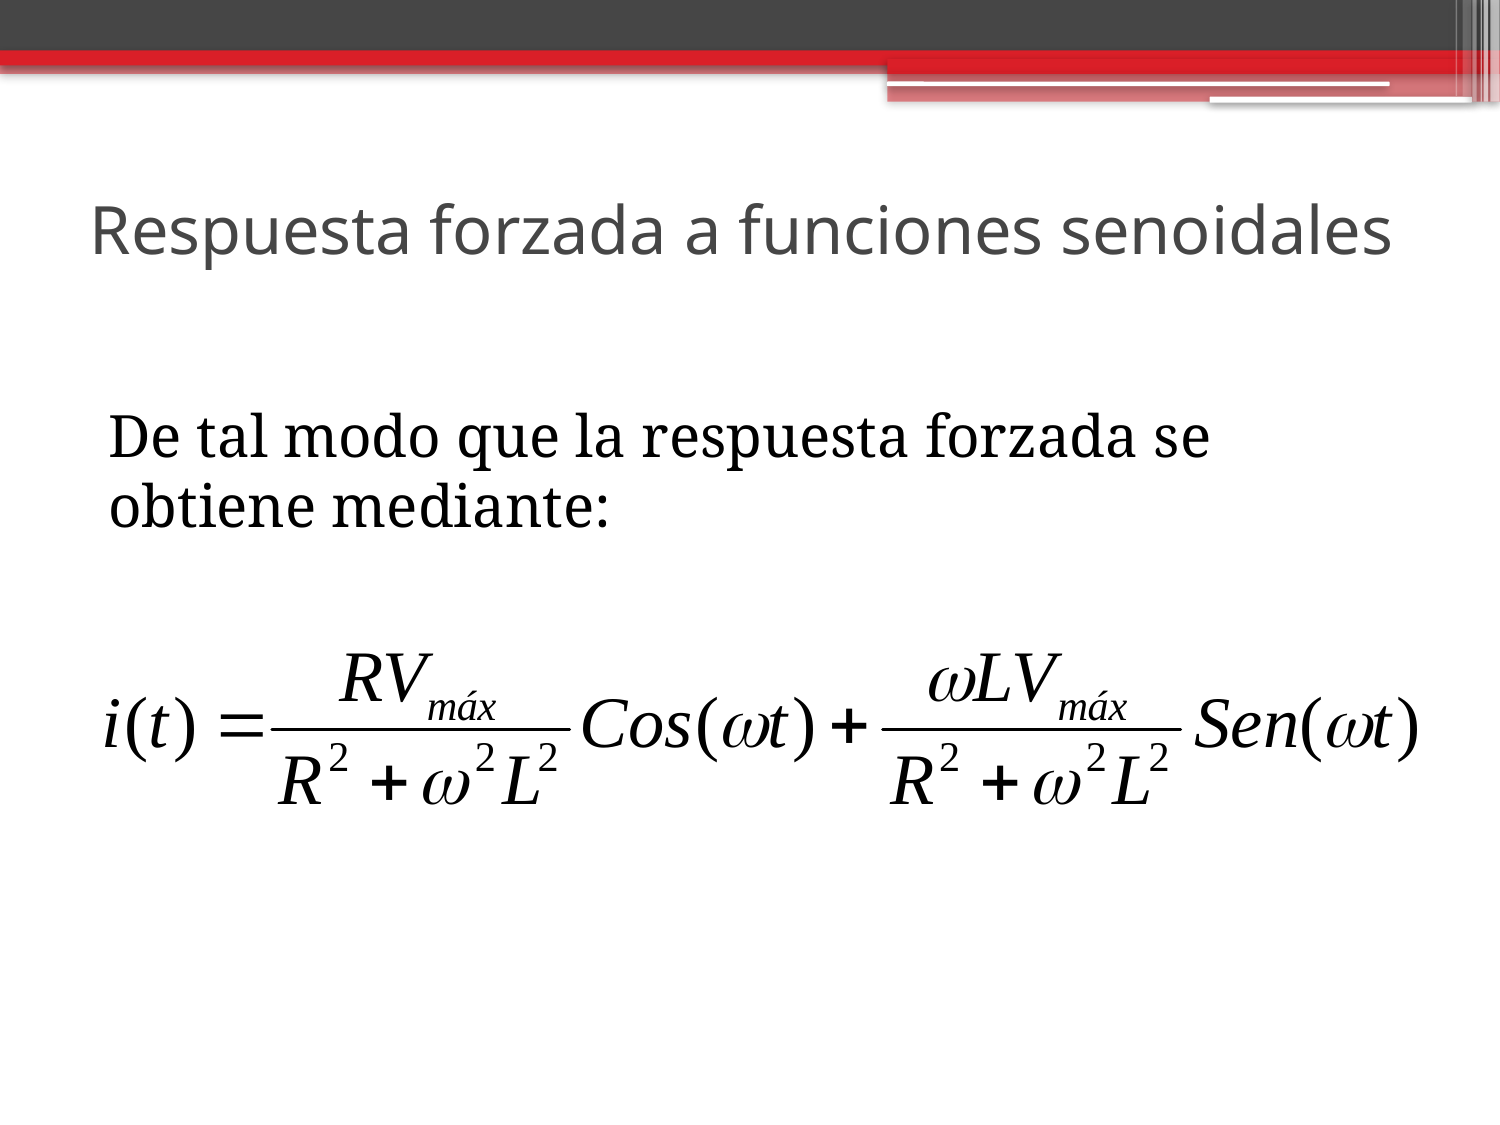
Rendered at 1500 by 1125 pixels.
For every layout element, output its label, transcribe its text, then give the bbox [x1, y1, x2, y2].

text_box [92, 632, 1430, 821]
text_box De tal modo que la respuesta forzada se obtiene mediante: [93, 375, 1369, 563]
title Respuesta forzada a funciones senoidales [75, 140, 1425, 317]
